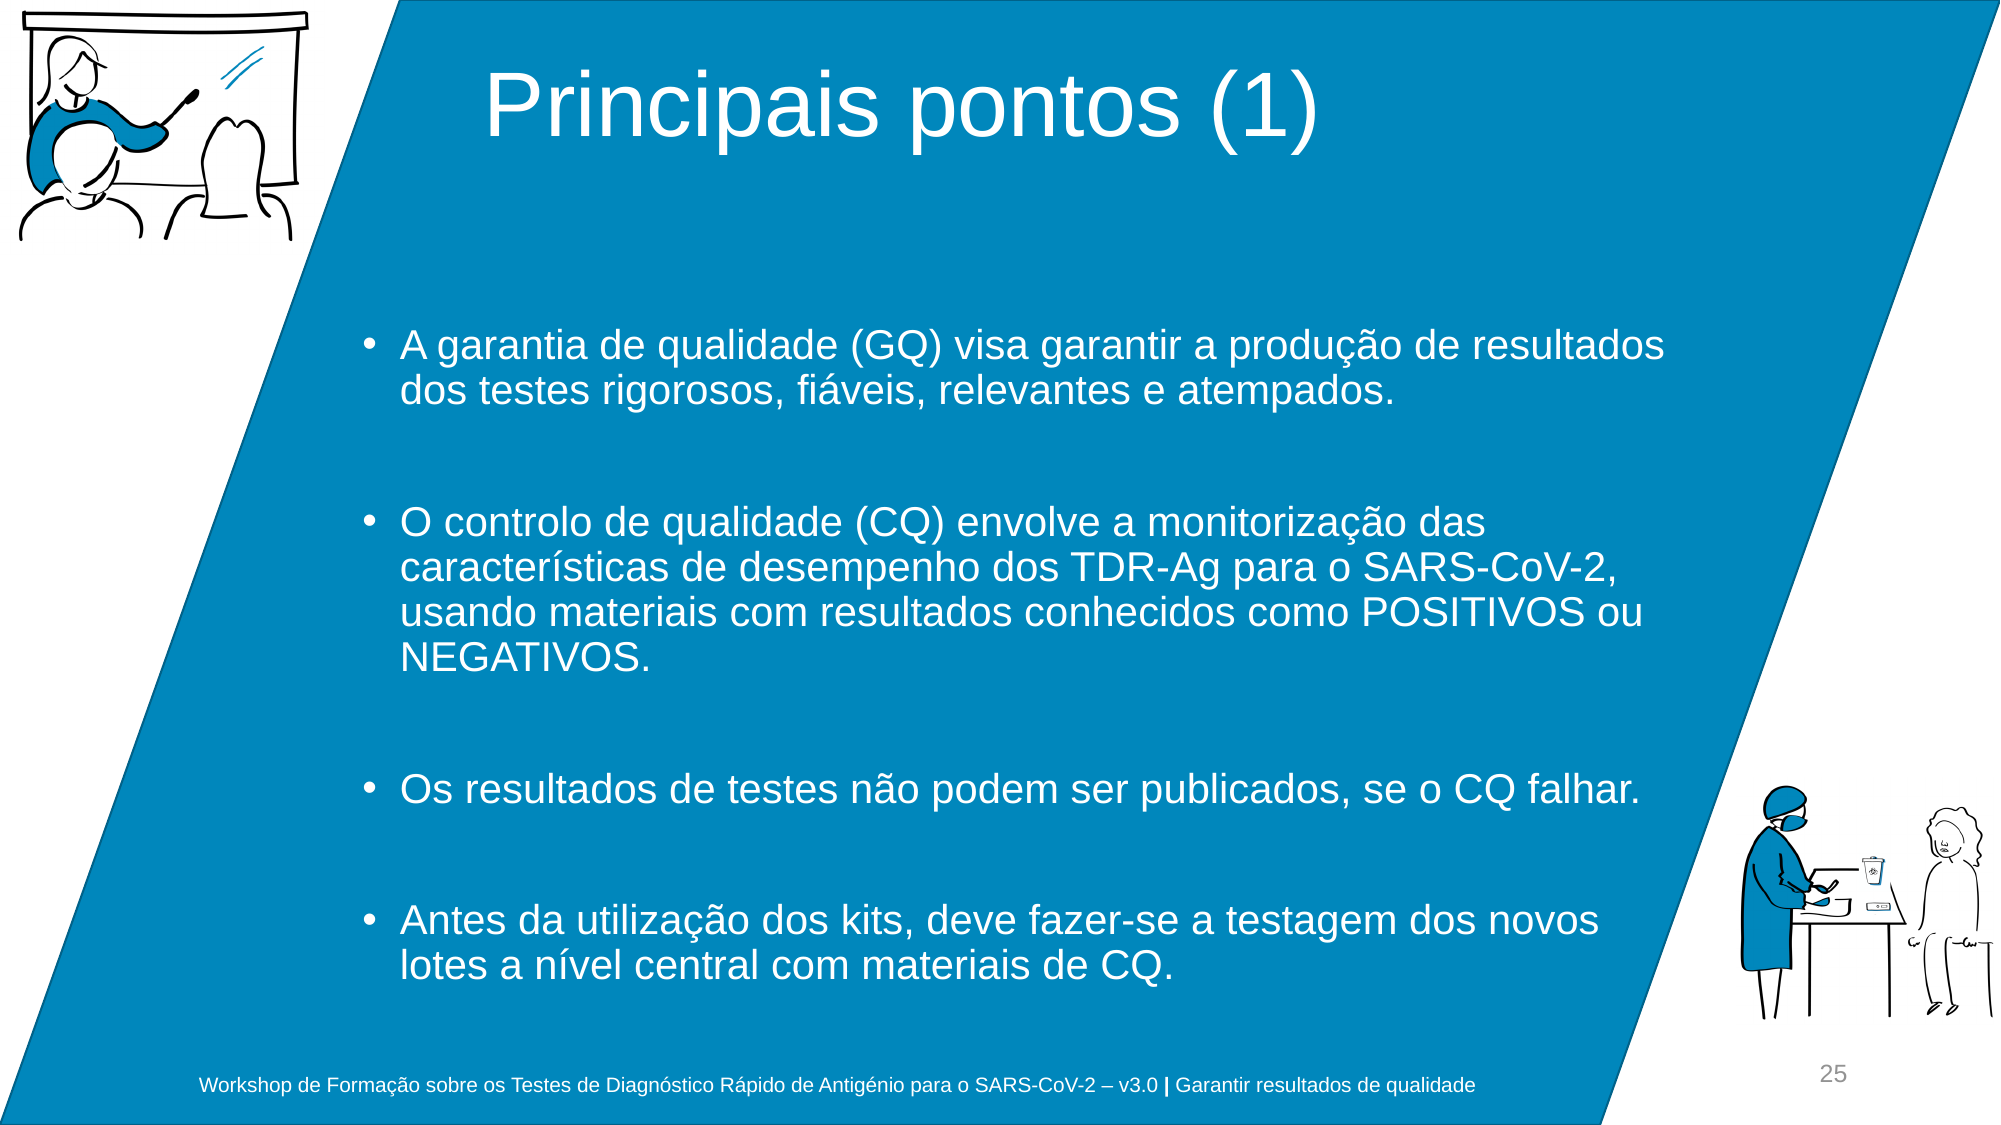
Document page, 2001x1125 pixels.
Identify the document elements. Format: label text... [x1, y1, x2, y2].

text_box Principais pontos (1) [468, 49, 1357, 205]
text_box [0, 0, 2000, 1125]
slide_number 25 [1609, 1042, 1863, 1103]
footer Workshop de Formação sobre os Testes de Diagnóstico Rápido de Antigénio para o SARS-CoV-2 – v3.0 | Garantir resultados de qualidade [137, 1042, 1538, 1125]
picture [1736, 777, 1994, 1025]
picture [0, 0, 325, 255]
text_box A garantia de qualidade (GQ) visa garantir a produção de resultados dos testes rigorosos, fiáveis, relevantes e atempados. O controlo de qualidade (CQ) envolve a monitorização das características de desempenho dos TDR-Ag para o SARS-CoV-2, usando materiais com resultados conhecidos como POSITIVOS ou NEGATIVOS. Os resultados de testes não podem ser publicados, se o CQ falhar. Antes da utilização dos kits, deve fazer-se a testagem dos novos lotes a nível central com materiais de CQ. [347, 316, 1690, 1045]
